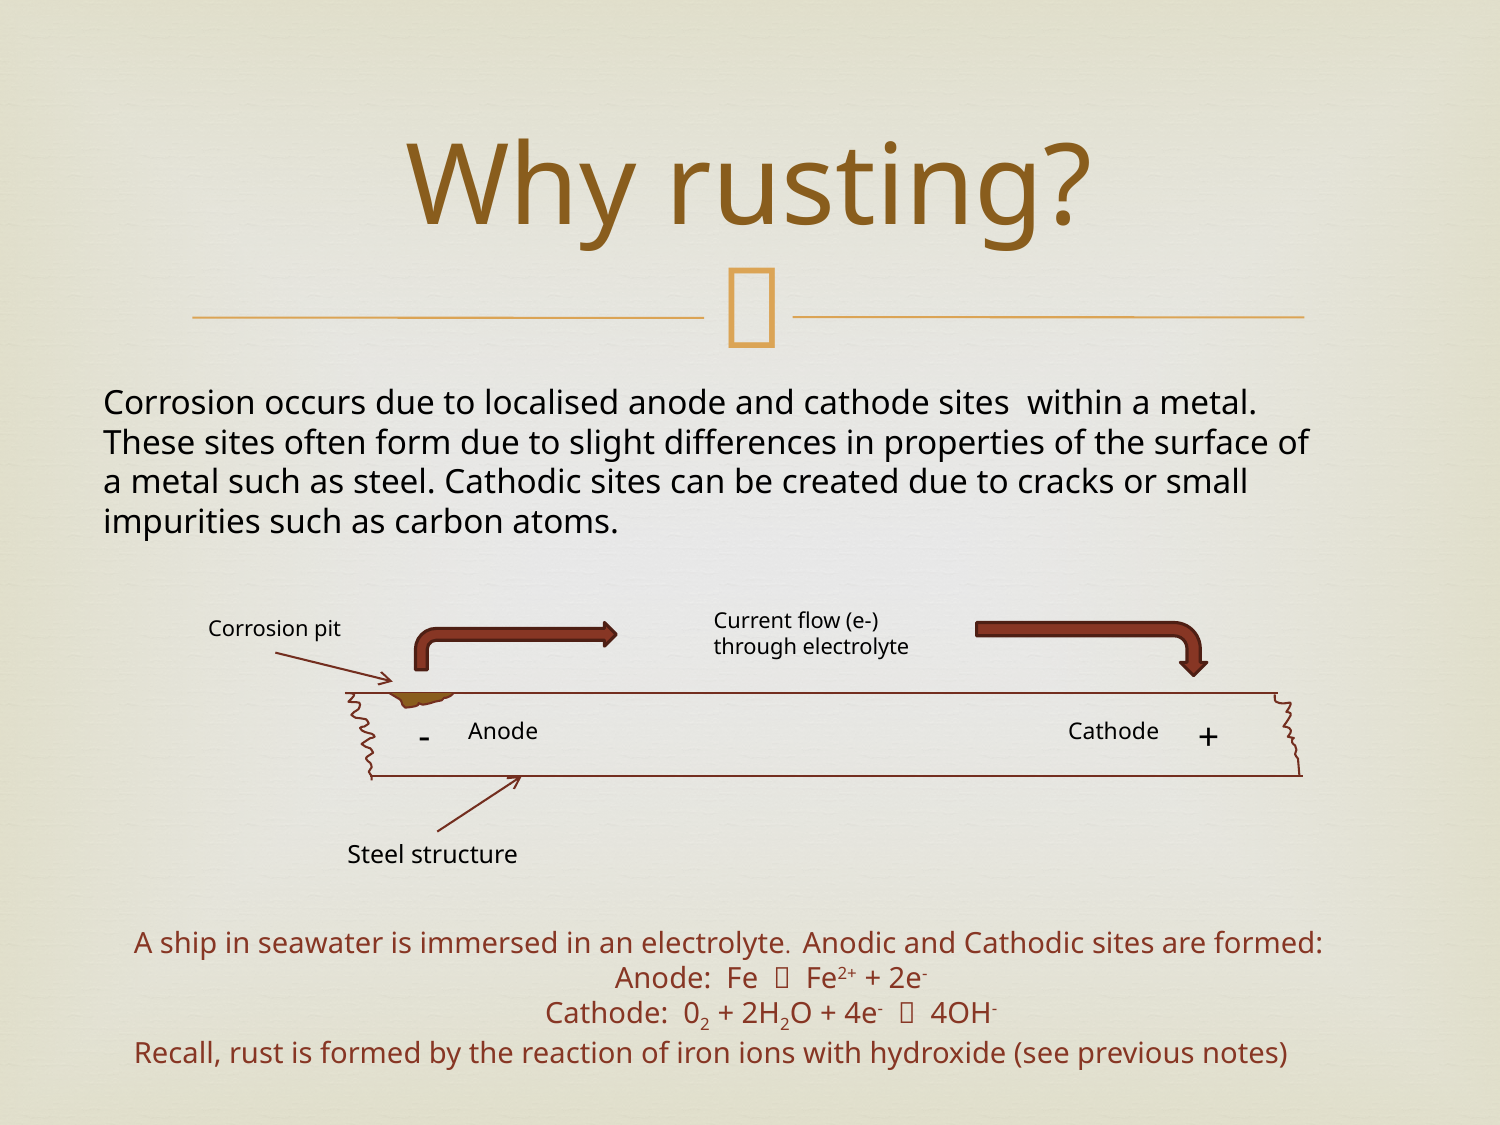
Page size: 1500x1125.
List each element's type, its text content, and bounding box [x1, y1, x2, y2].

title Why rusting? [112, 93, 1386, 267]
text_box Corrosion occurs due to localised anode and cathode sites within a metal. These sites often form due to slight differences in properties of the surface of a metal such as steel. Cathodic sites can be created due to cracks or small impurities such as carbon atoms. [88, 373, 1353, 548]
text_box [192, 598, 1304, 878]
text_box A ship in seawater is immersed in an electrolyte. Anodic and Cathodic sites are formed: Anode: Fe  Fe2+ + 2e- Cathode: 02 + 2H2O + 4e-  4OH- Recall, rust is formed by the reaction of iron ions with hydroxide (see previous notes) [118, 916, 1424, 1077]
